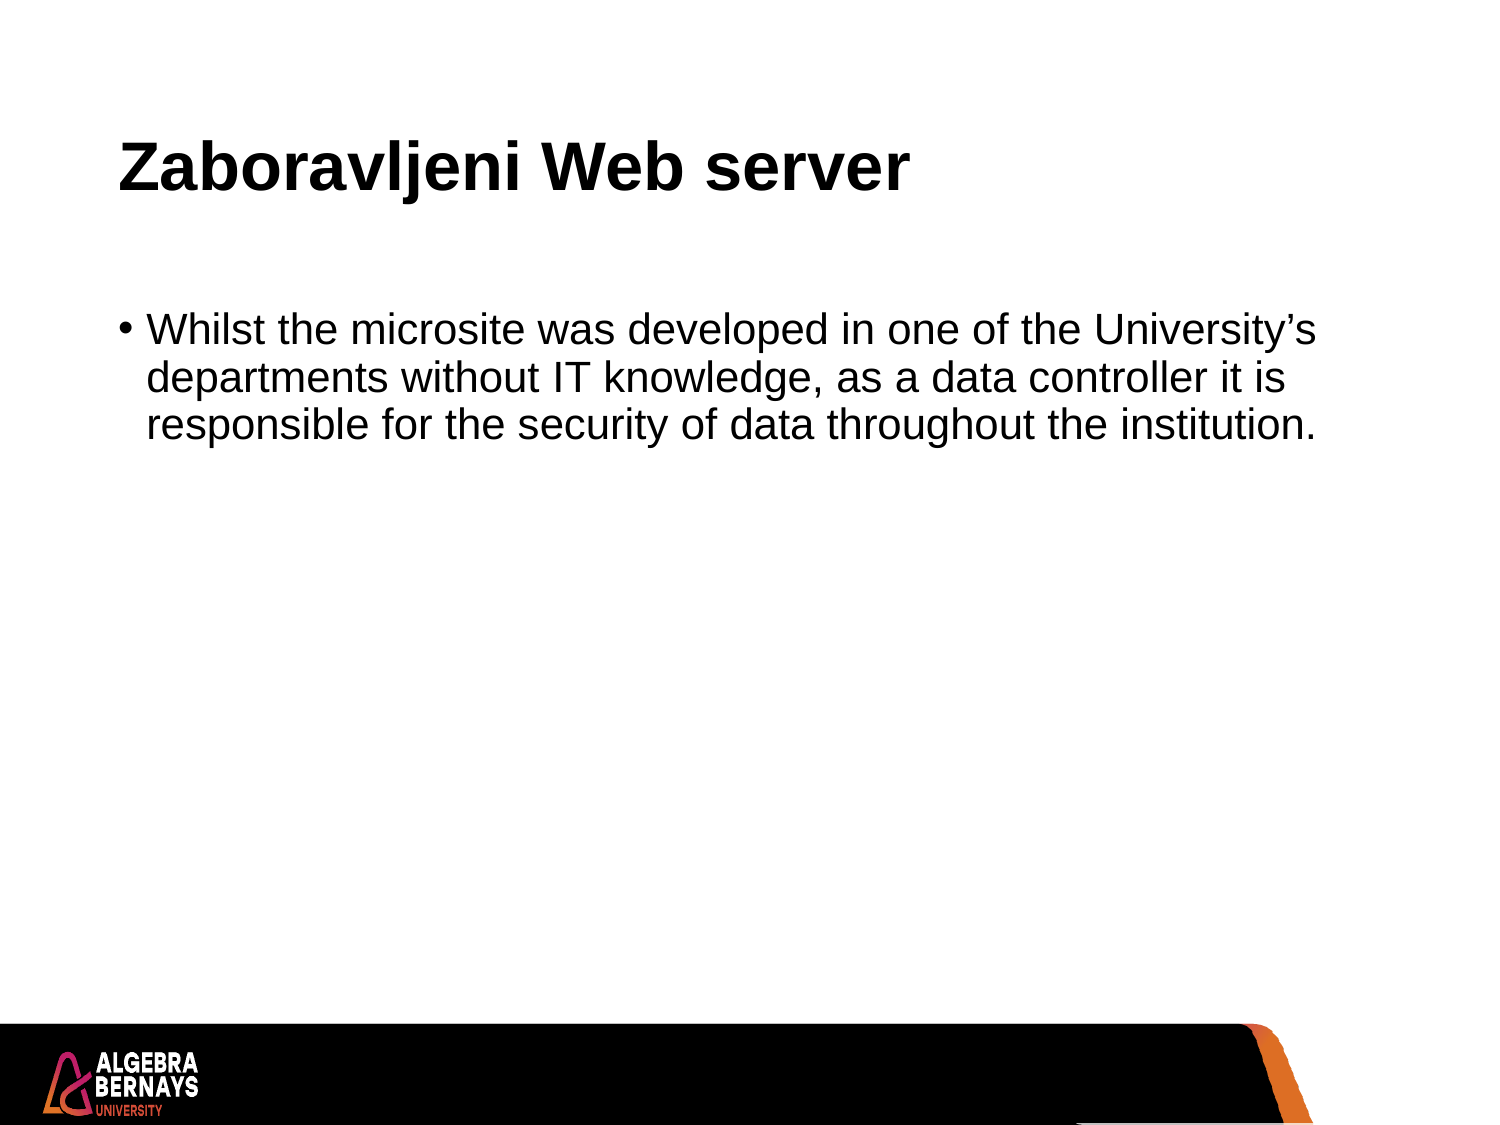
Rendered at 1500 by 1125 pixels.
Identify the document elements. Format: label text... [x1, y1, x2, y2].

title Zaboravljeni Web server [103, 59, 1397, 278]
picture [0, 1023, 1468, 1125]
list Whilst the microsite was developed in one of the University’s departments without IT knowledge, as a data controller it is responsible for the security of data throughout the institution. [103, 299, 1397, 1014]
